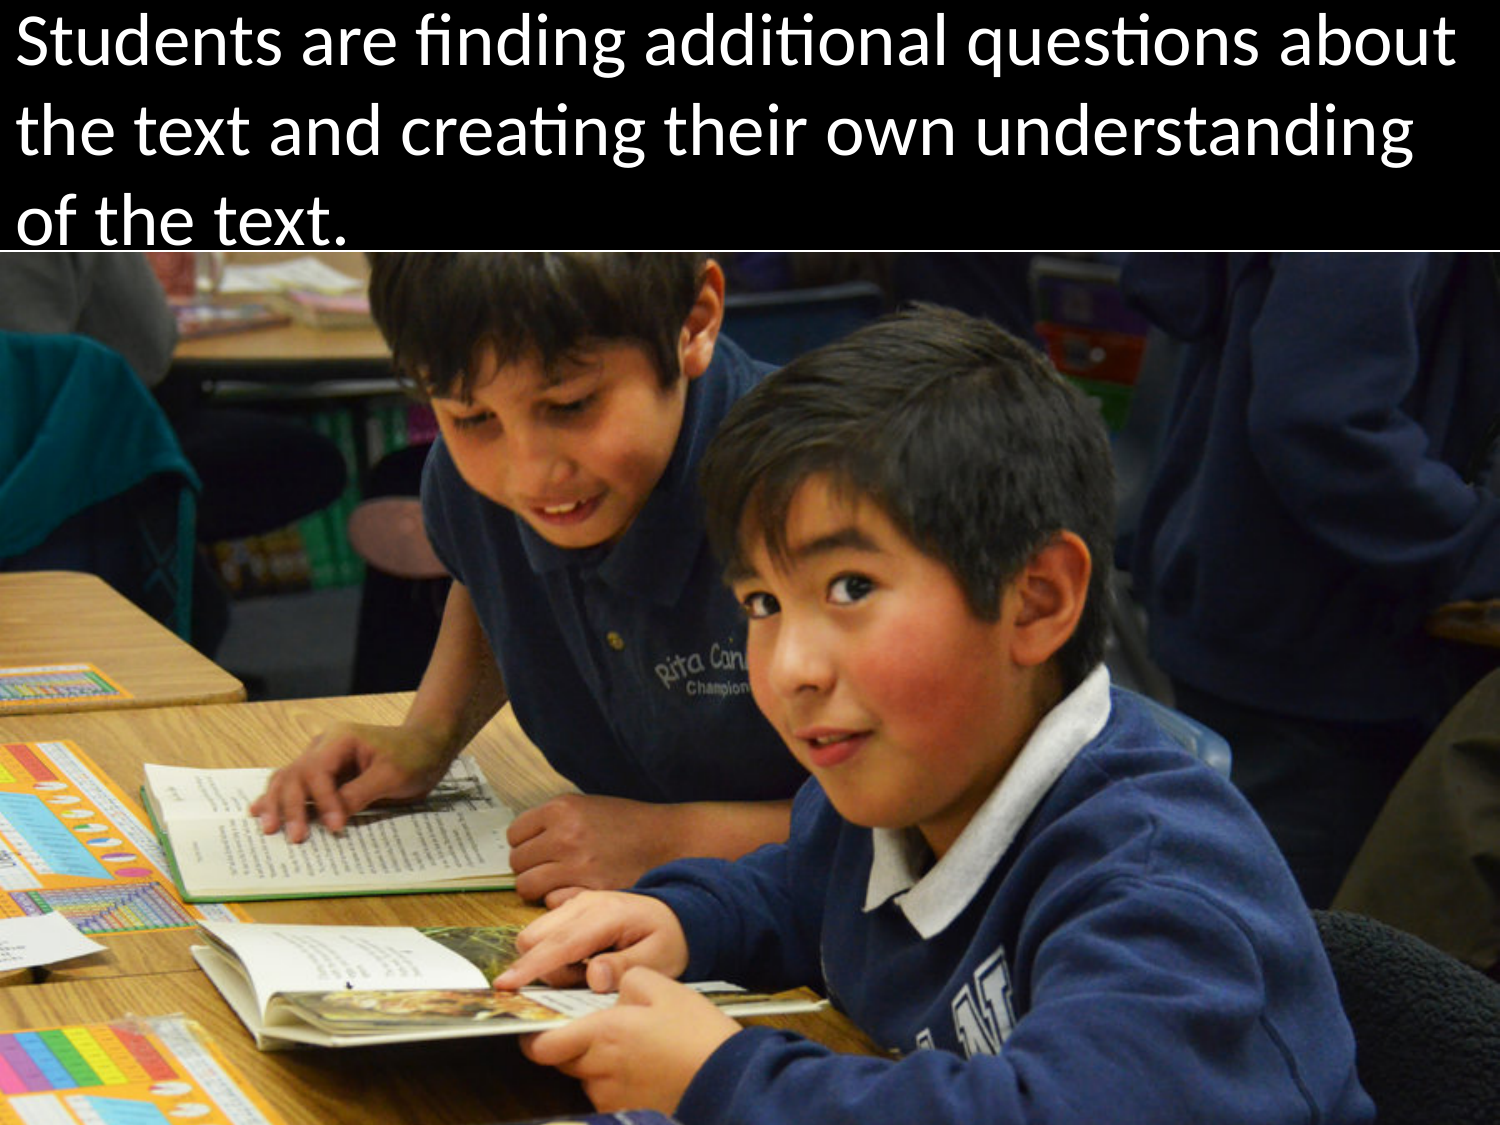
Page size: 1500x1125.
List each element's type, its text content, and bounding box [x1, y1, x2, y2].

picture [0, 251, 1500, 1125]
text_box Students are finding additional questions about the text and creating their own understanding of the text. [0, 0, 1500, 250]
